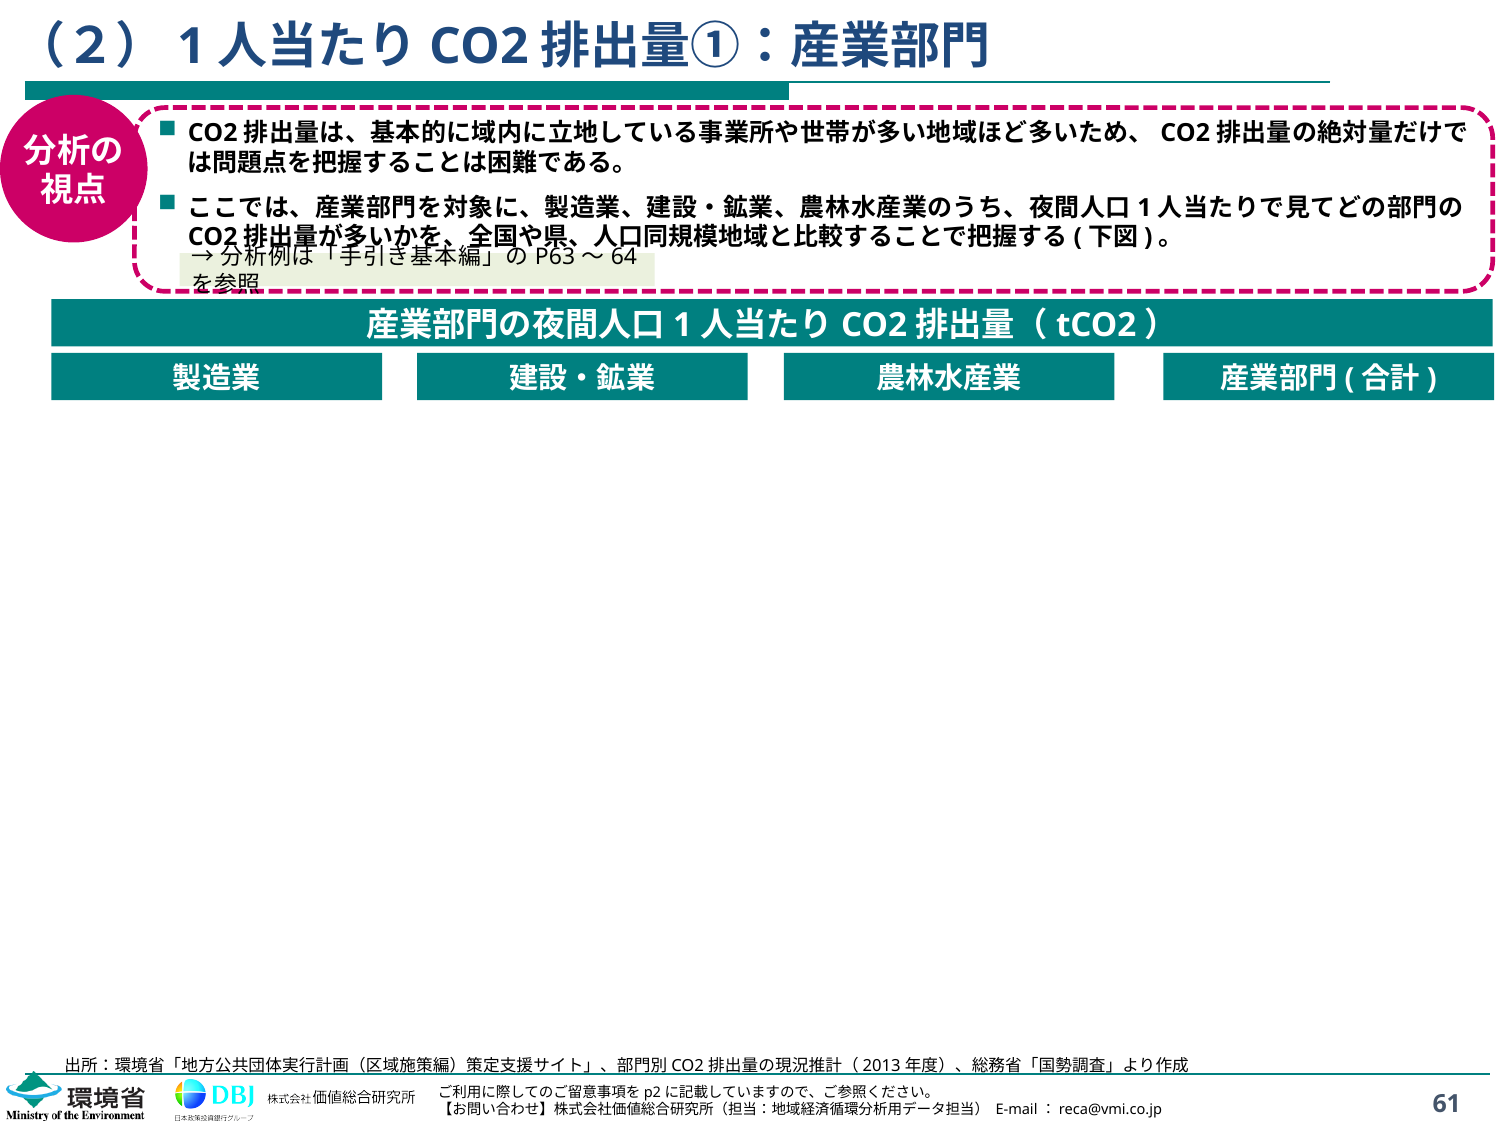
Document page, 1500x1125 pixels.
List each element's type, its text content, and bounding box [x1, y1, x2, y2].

text_box 産業部門(合計) [1163, 352, 1495, 401]
text_box 分析の 視点 [0, 94, 148, 243]
text_box CO2排出量は、基本的に域内に立地している事業所や世帯が多い地域ほど多いため、CO2排出量の絶対量だけでは問題点を把握することは困難である。 ここでは、産業部門を対象に、製造業、建設・鉱業、農林水産業のうち、夜間人口1人当たりで見てどの部門のCO2排出量が多いかを、全国や県、人口同規模地域と比較することで把握する(下図)。 [134, 107, 1493, 292]
text_box 建設・鉱業 [417, 352, 748, 401]
text_box 農林水産業 [783, 352, 1115, 401]
picture [2, 1071, 148, 1125]
text_box 製造業 [51, 352, 383, 401]
slide_number 61 [1393, 1079, 1500, 1122]
text_box →分析例は「手引き基本編」のP63～64を参照 [179, 253, 655, 287]
text_box 産業部門の夜間人口1人当たりCO2排出量（tCO2） [51, 299, 1493, 347]
text_box 出所：環境省「地方公共団体実行計画（区域施策編）策定支援サイト」、部門別CO2排出量の現況推計（2013年度）、総務省「国勢調査」より作成 [49, 1047, 1220, 1082]
picture [171, 1082, 419, 1125]
title （２）1人当たりCO2排出量①：産業部門 [0, 0, 1304, 82]
